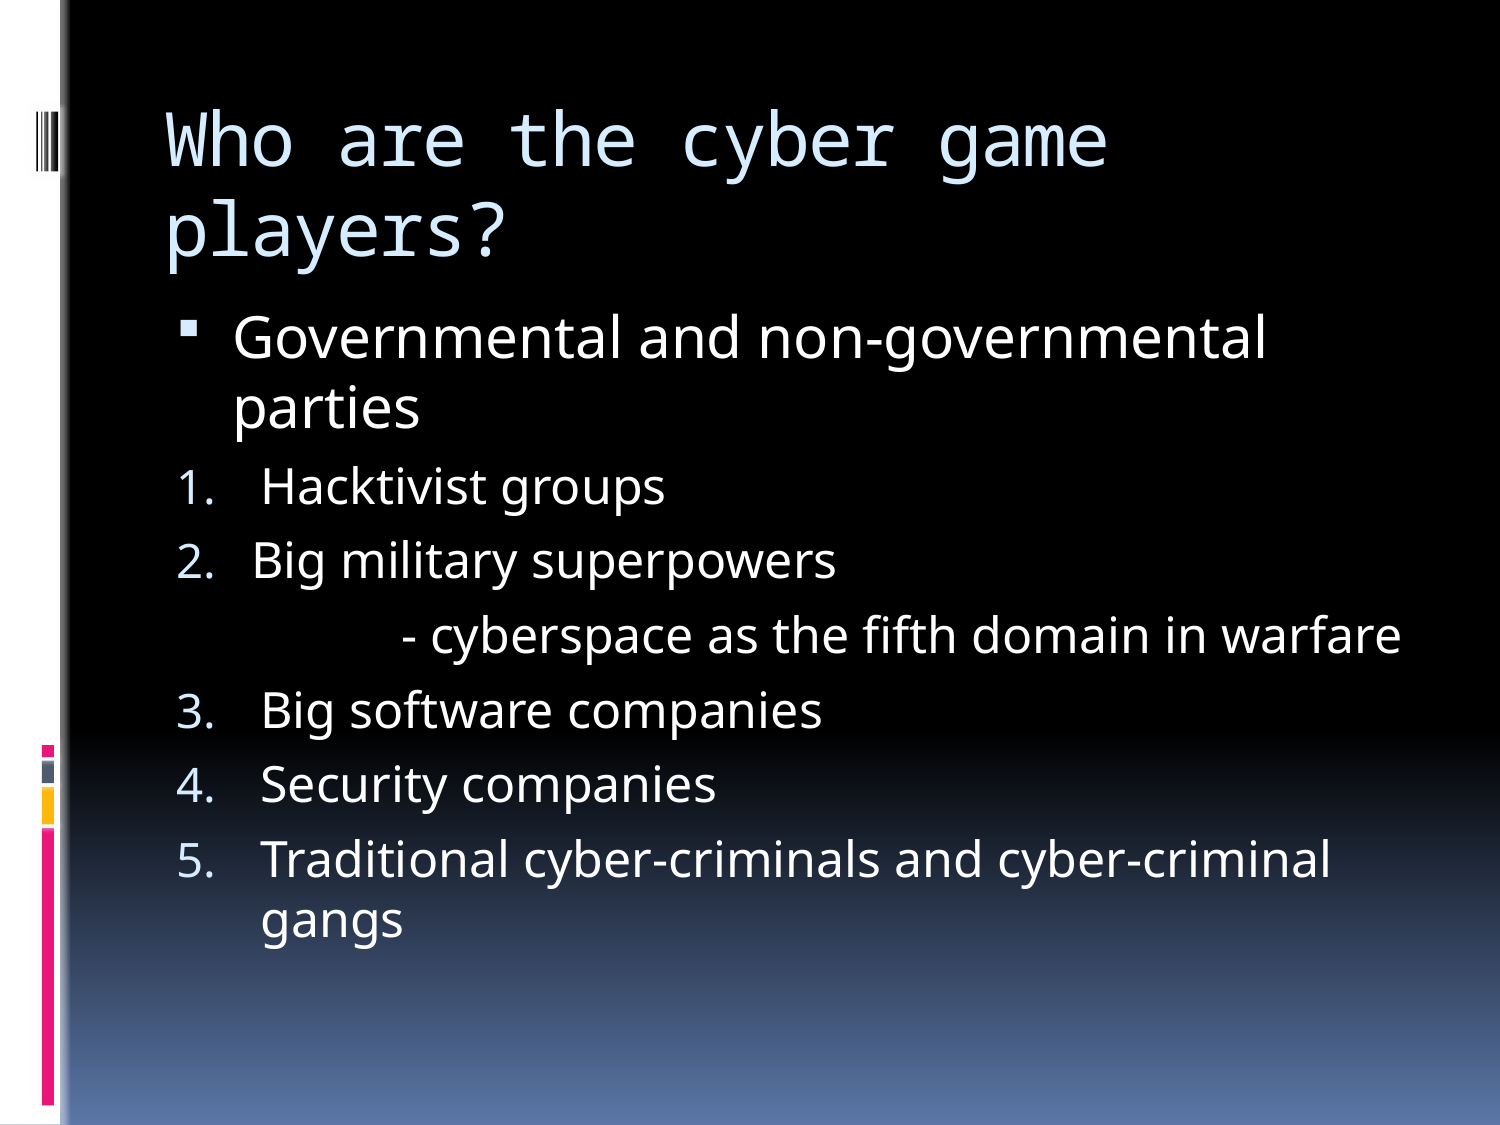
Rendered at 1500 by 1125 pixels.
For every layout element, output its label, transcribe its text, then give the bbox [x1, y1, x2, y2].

title Who are the cyber game players? [150, 83, 1425, 234]
list Governmental and non-governmental parties Hacktivist groups Big military superpowers - cyberspace as the fifth domain in warfare Big software companies Security companies Traditional cyber-criminals and cyber-criminal gangs [150, 292, 1425, 1043]
